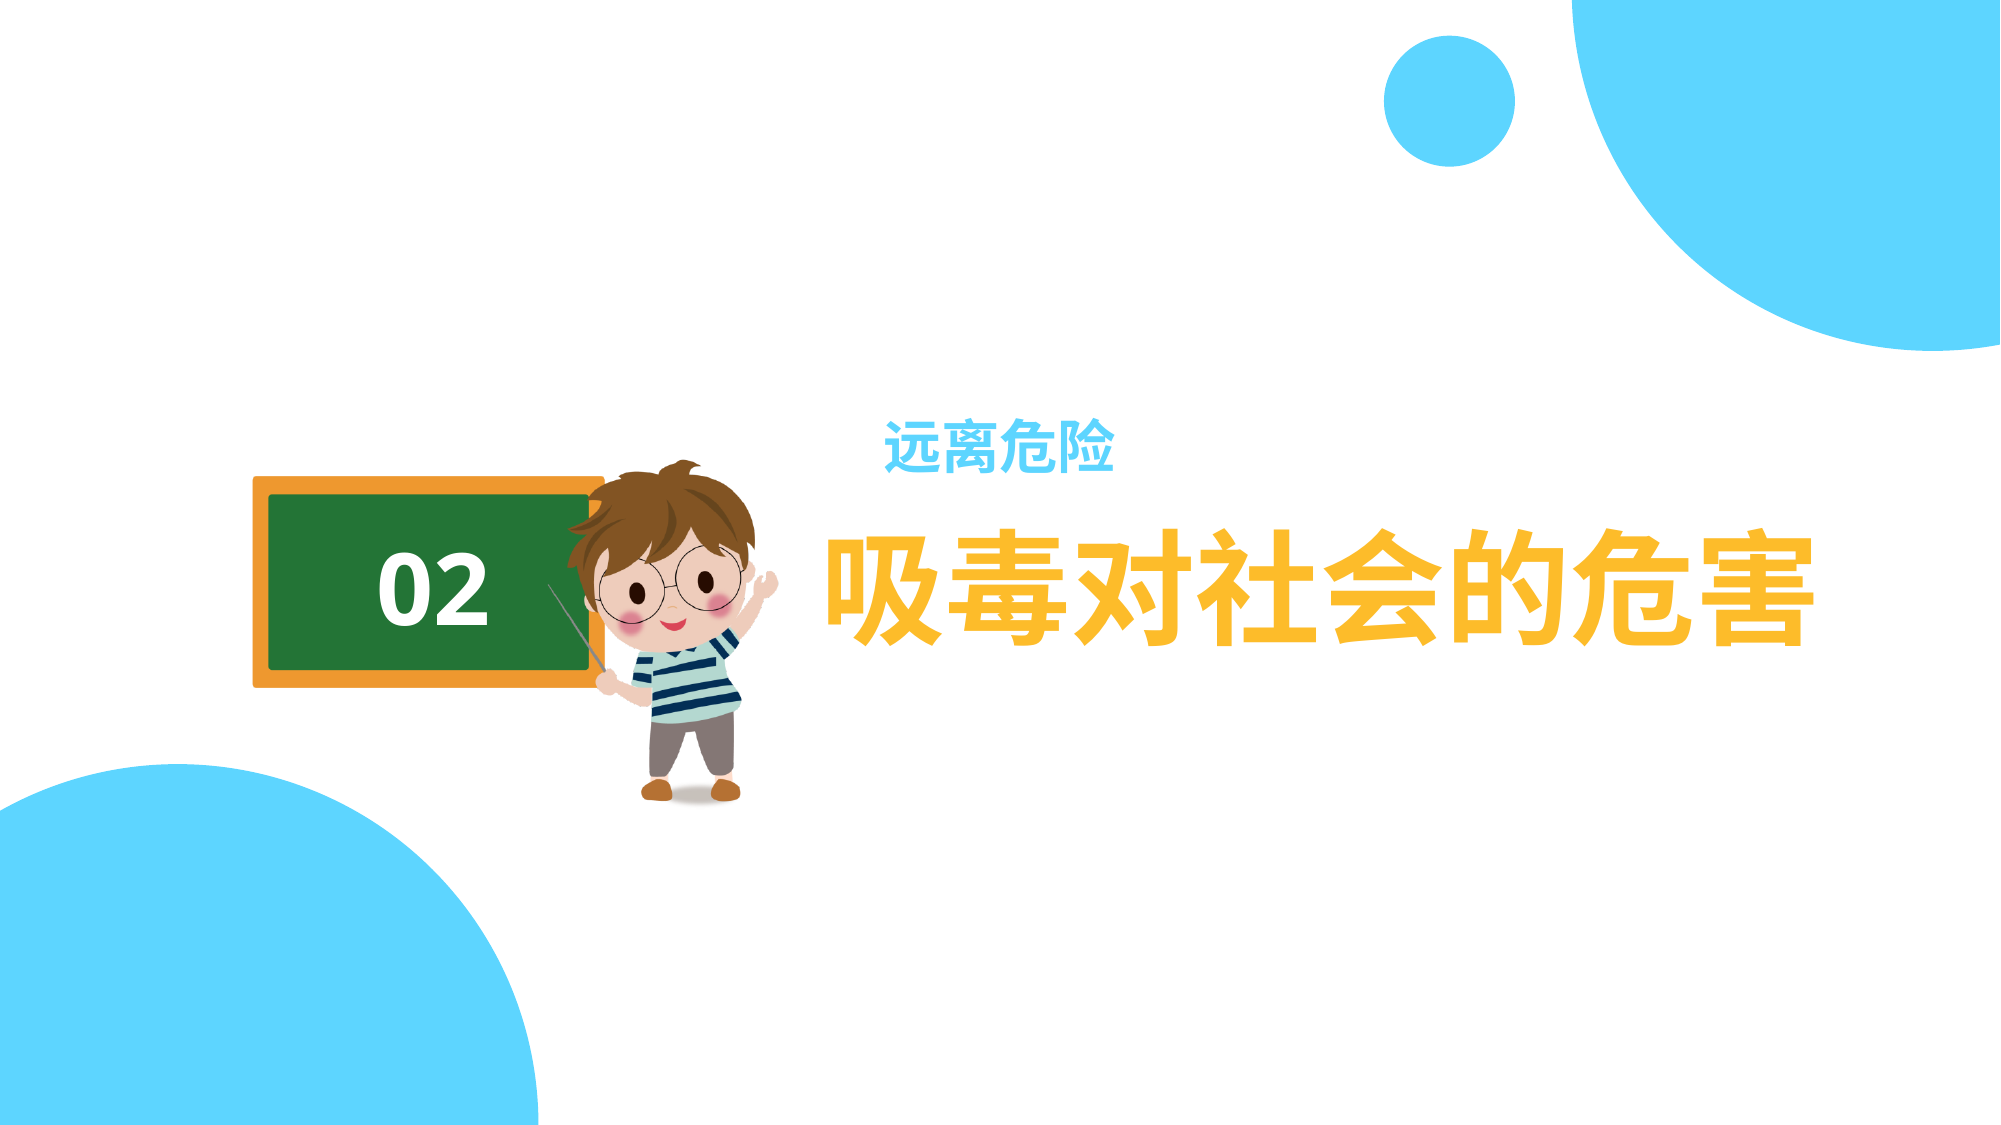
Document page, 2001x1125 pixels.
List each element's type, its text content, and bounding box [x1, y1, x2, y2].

text_box 吸毒对社会的危害 [796, 503, 1847, 668]
text_box 远离危险 [868, 402, 1132, 488]
text_box [0, 763, 540, 1125]
text_box [1382, 34, 1516, 168]
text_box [234, 348, 796, 909]
text_box [1570, 0, 2000, 352]
